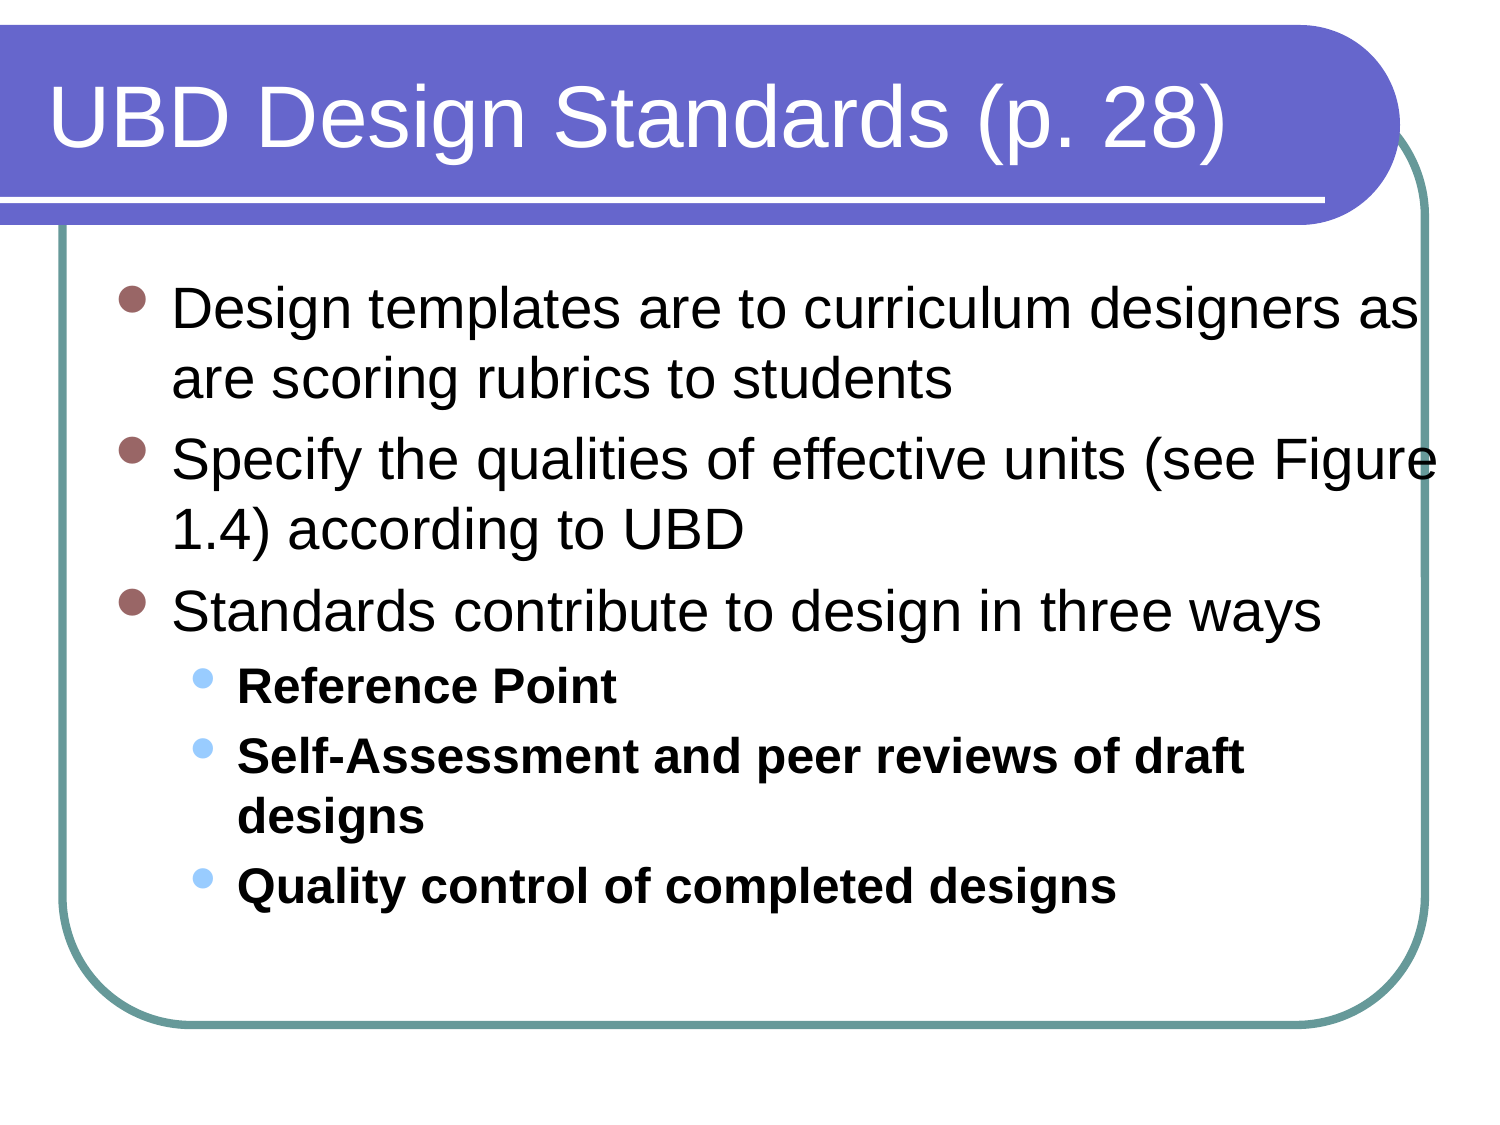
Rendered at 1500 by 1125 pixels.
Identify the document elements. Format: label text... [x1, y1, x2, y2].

list Design templates are to curriculum designers as are scoring rubrics to students Specify the qualities of effective units (see Figure 1.4) according to UBD Standards contribute to design in three ways Reference Point Self-Assessment and peer reviews of draft designs Quality control of completed designs [99, 262, 1463, 1076]
title UBD Design Standards (p. 28) [31, 37, 1348, 188]
